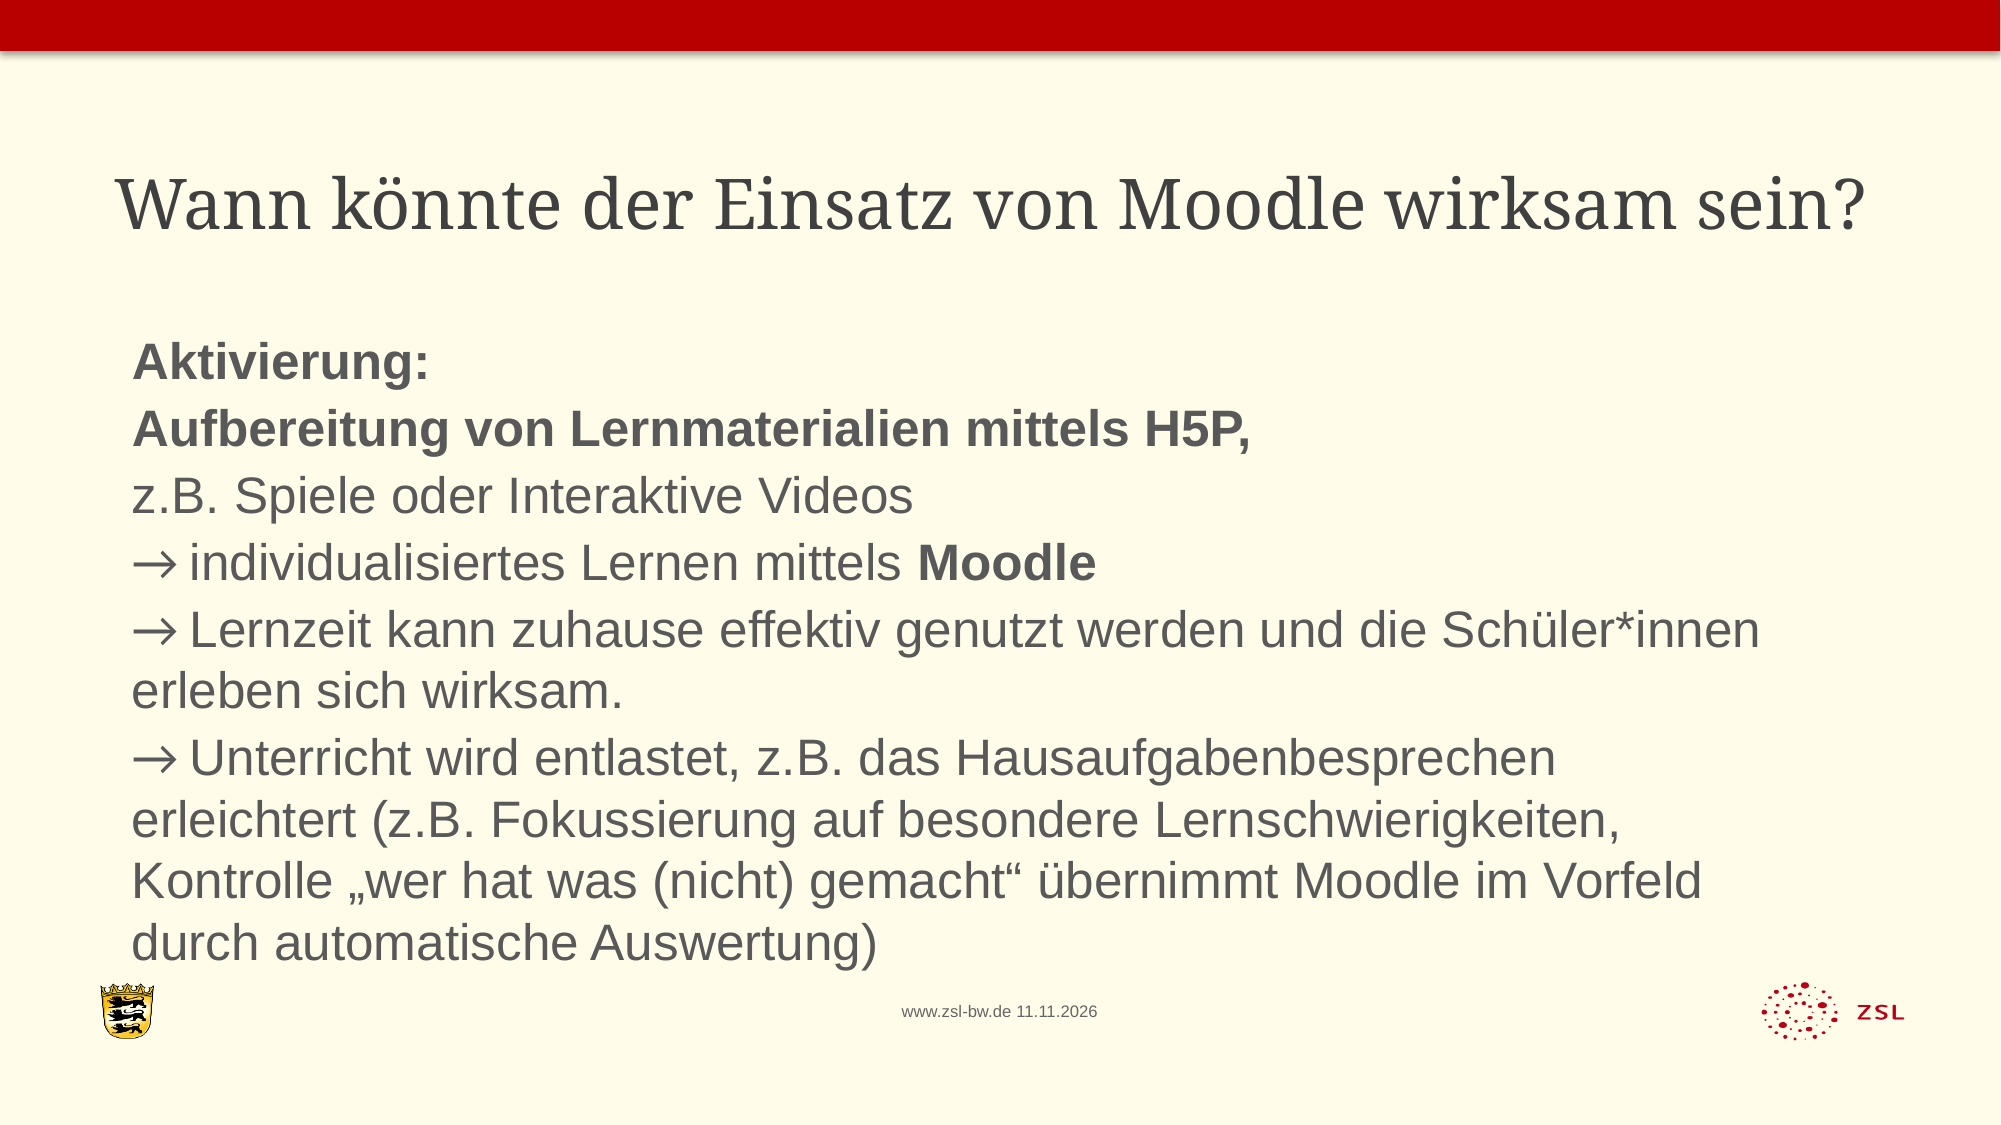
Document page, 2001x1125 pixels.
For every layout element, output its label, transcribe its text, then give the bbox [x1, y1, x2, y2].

picture [1760, 981, 1905, 1041]
title Wann könnte der Einsatz von Moodle wirksam sein? [99, 113, 1900, 289]
picture [98, 981, 156, 1041]
list Aktivierung: Aufbereitung von Lernmaterialien mittels H5P, z.B. Spiele oder Interaktive Videos → individualisiertes Lernen mittels Moodle → Lernzeit kann zuhause effektiv genutzt werden und die Schüler*innen erleben sich wirksam. → Unterricht wird entlastet, z.B. das Hausaufgabenbesprechen erleichtert (z.B. Fokussierung auf besondere Lernschwierigkeiten, Kontrolle „wer hat was (nicht) gemacht“ übernimmt Moodle im Vorfeld durch automatische Auswertung) [99, 321, 1800, 983]
